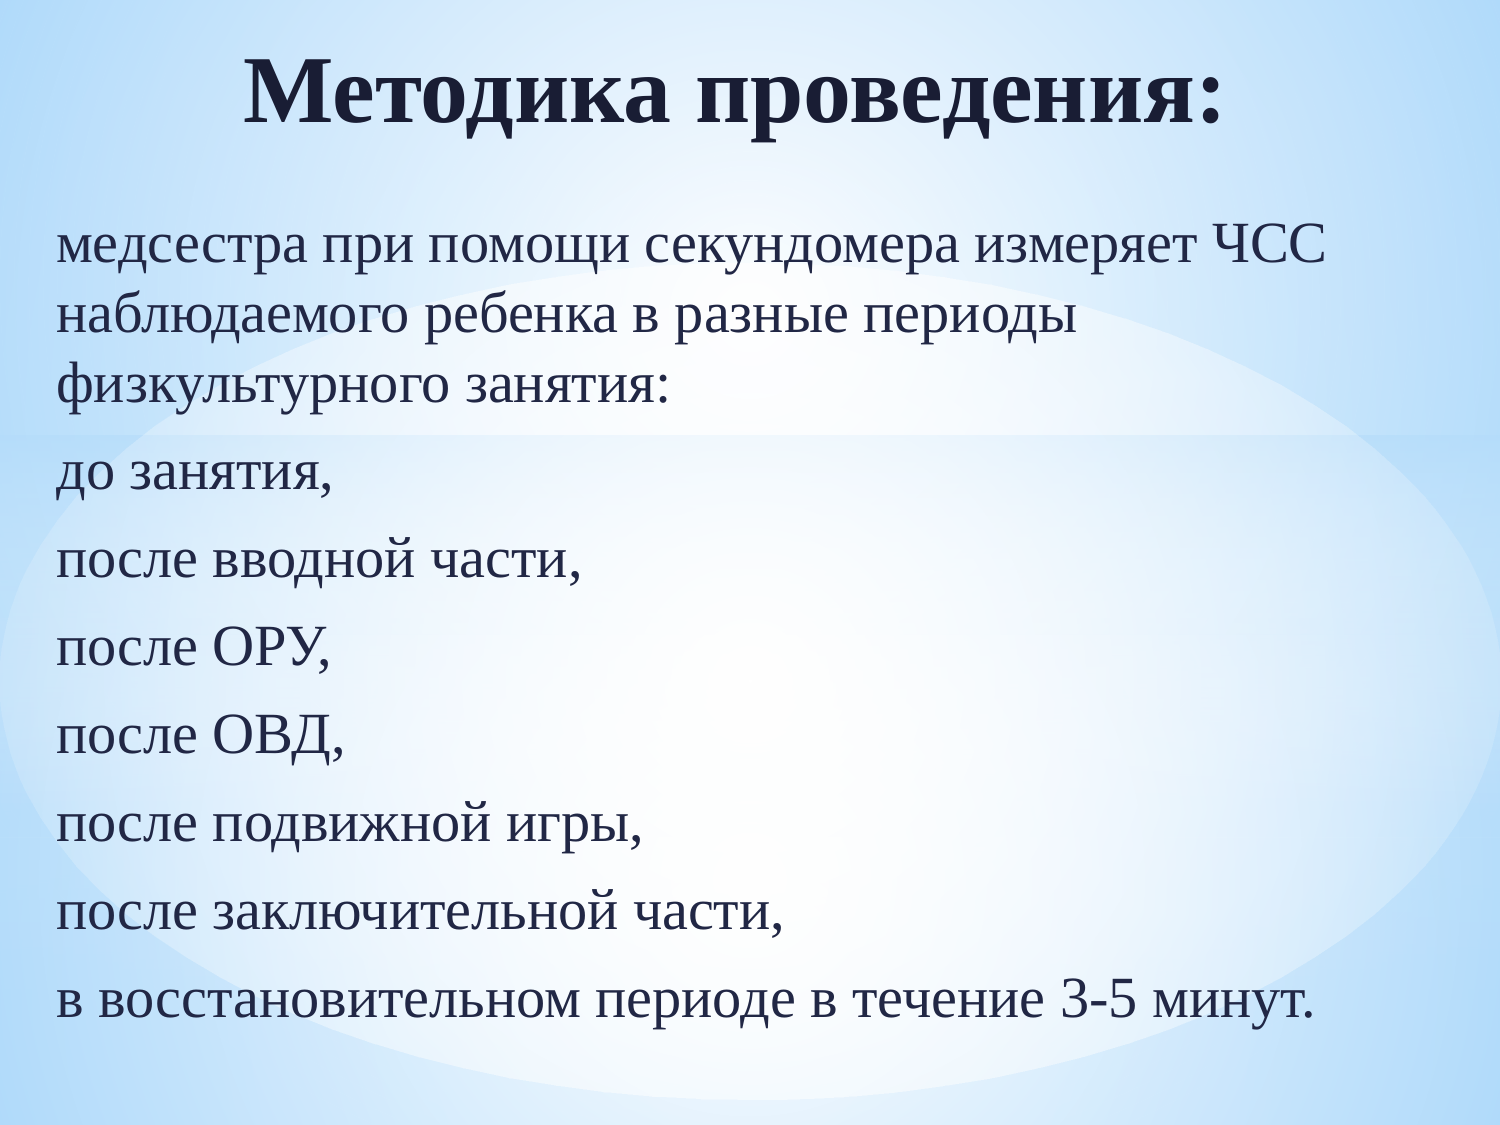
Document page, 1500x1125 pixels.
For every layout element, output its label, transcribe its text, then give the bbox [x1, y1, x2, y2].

list медсестра при помощи секундомера измеряет ЧСС наблюдаемого ребенка в разные периоды физкультурного занятия: до занятия, после вводной части, после ОРУ, после ОВД, после подвижной игры, после заключительной части, в восстановительном периоде в течение 3-5 минут. [41, 196, 1436, 1125]
title Методика проведения: [147, 30, 1325, 149]
